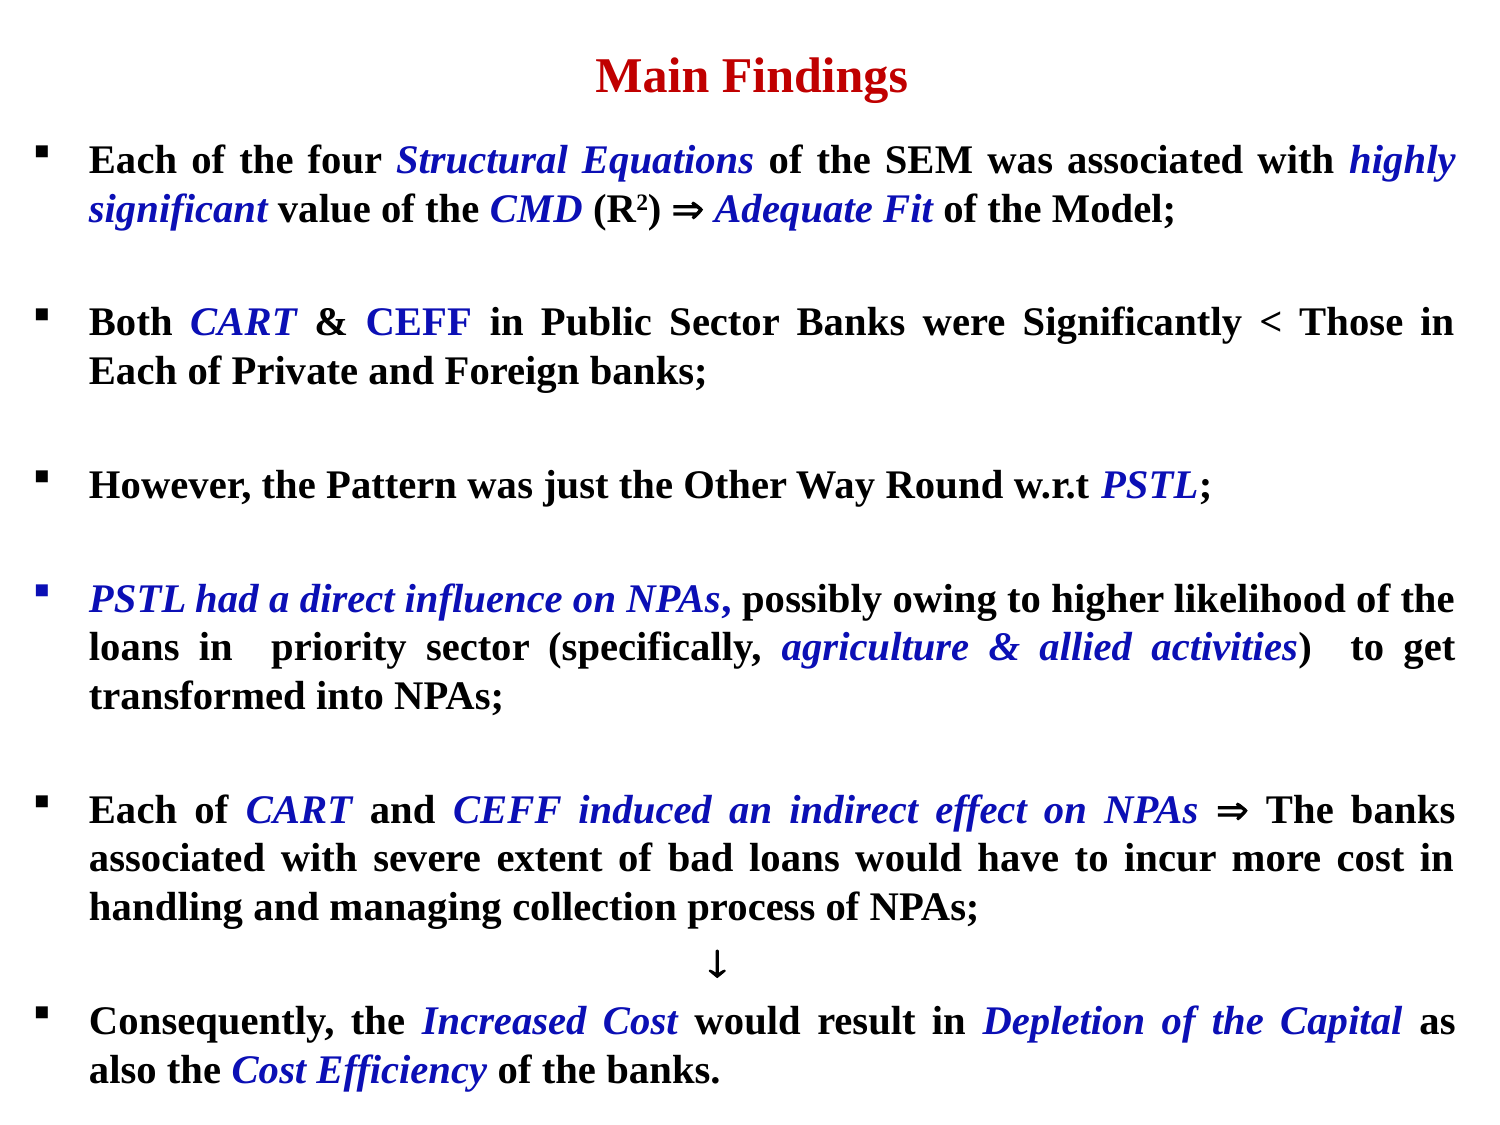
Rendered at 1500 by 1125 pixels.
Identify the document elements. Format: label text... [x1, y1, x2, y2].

title Main Findings [76, 30, 1427, 114]
list Each of the four Structural Equations of the SEM was associated with highly significant value of the CMD (R2)  Adequate Fit of the Model; Both CART & CEFF in Public Sector Banks were Significantly < Those in Each of Private and Foreign banks; However, the Pattern was just the Other Way Round w.r.t PSTL; PSTL had a direct influence on NPAs, possibly owing to higher likelihood of the loans in priority sector (specifically, agriculture & allied activities) to get transformed into NPAs; Each of CART and CEFF induced an indirect effect on NPAs  The banks associated with severe extent of bad loans would have to incur more cost in handling and managing collection process of NPAs;  Consequently, the Increased Cost would result in Depletion of the Capital as also the Cost Efficiency of the banks. [17, 125, 1471, 1125]
